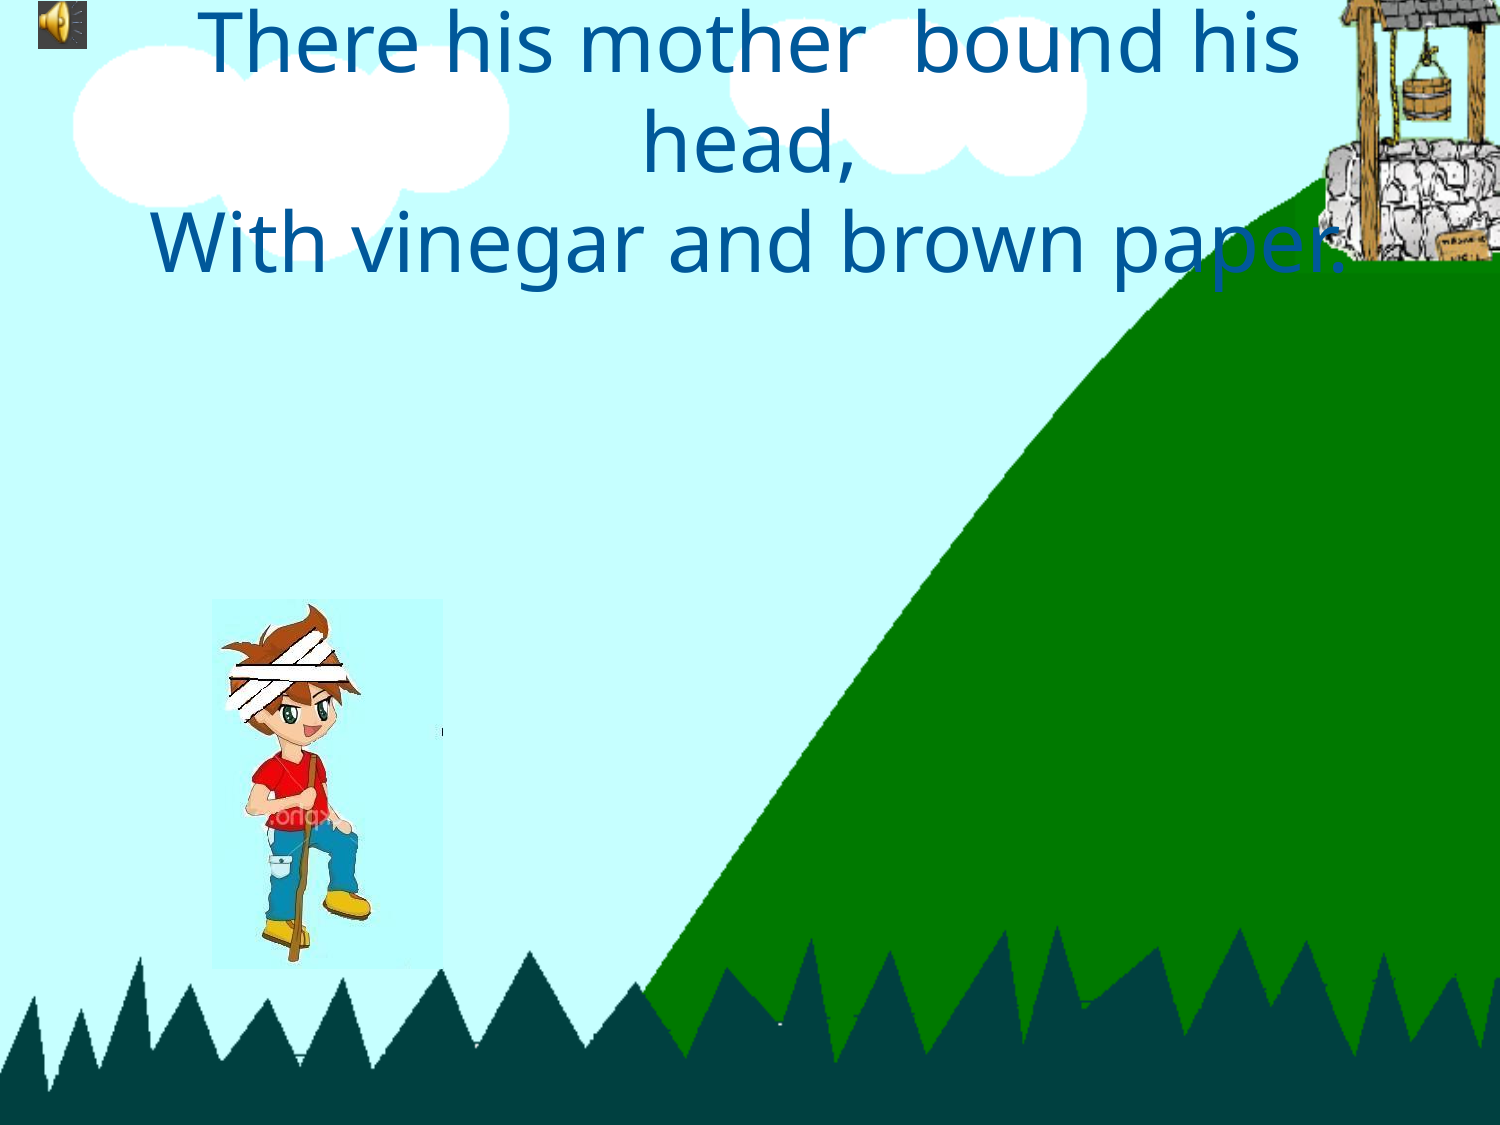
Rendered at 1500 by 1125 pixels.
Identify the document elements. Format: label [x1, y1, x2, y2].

picture [212, 599, 443, 969]
list [0, 0, 1500, 1125]
picture [37, 0, 88, 51]
